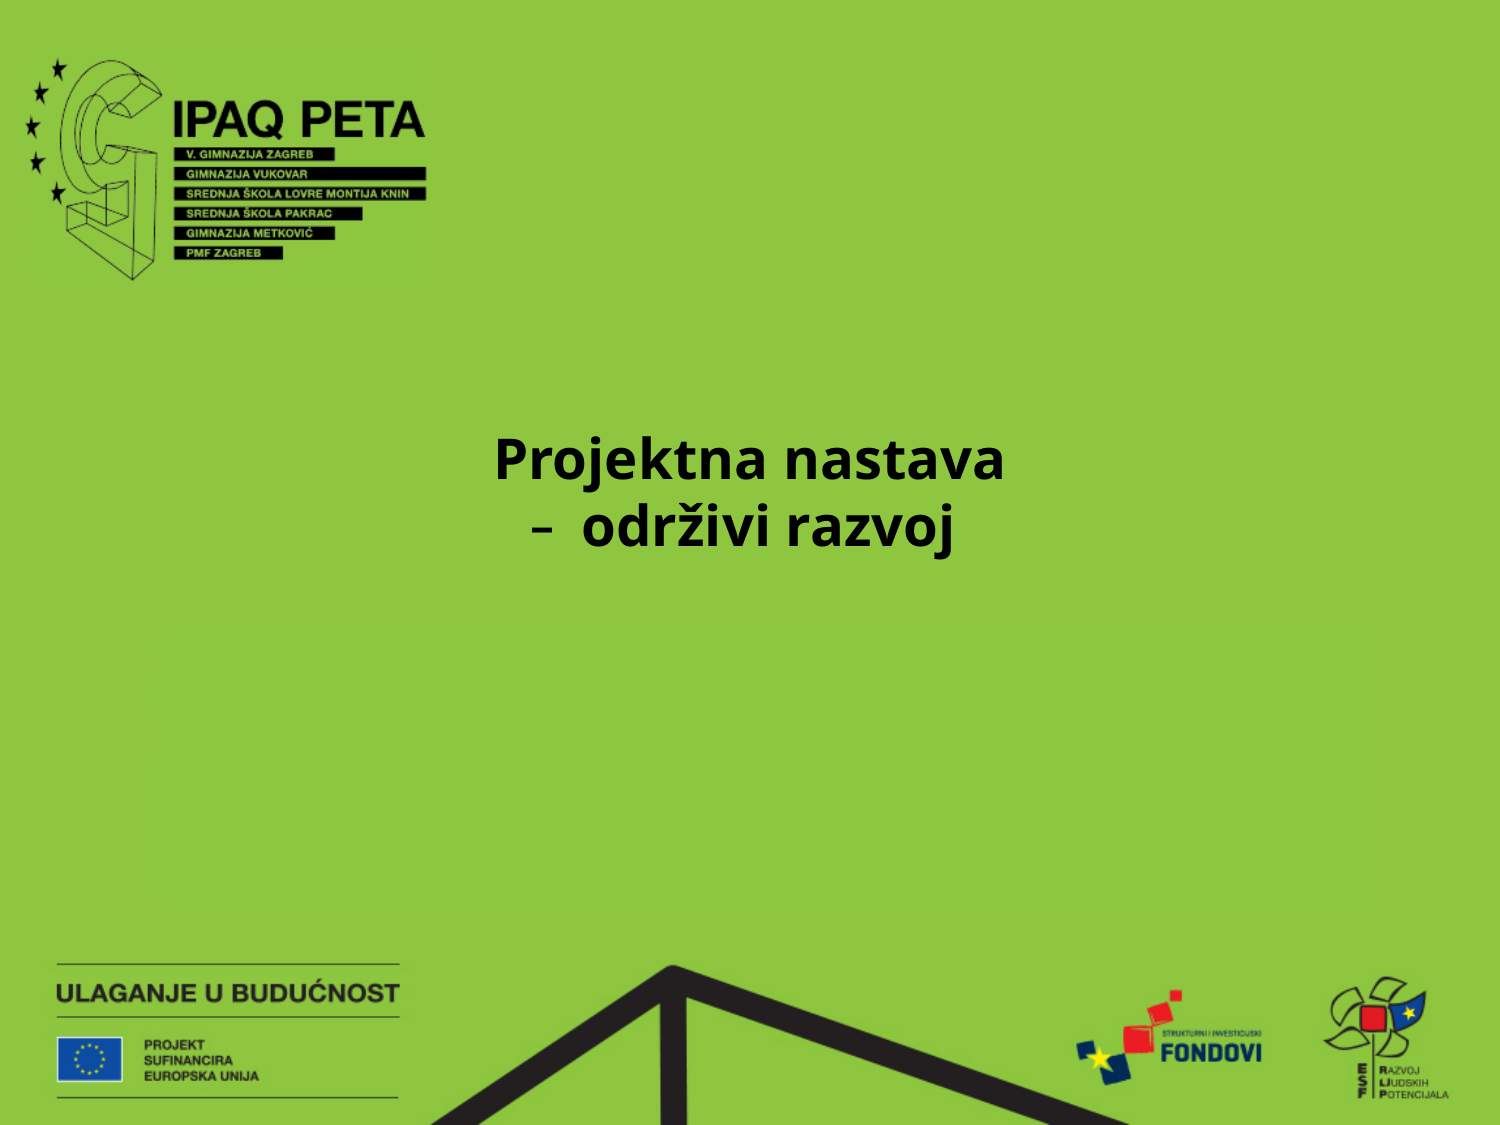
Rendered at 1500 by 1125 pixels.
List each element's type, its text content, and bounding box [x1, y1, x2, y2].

picture [0, 0, 1500, 414]
picture [0, 567, 1500, 1125]
title Projektna nastava – održivi razvoj [0, 414, 1500, 567]
